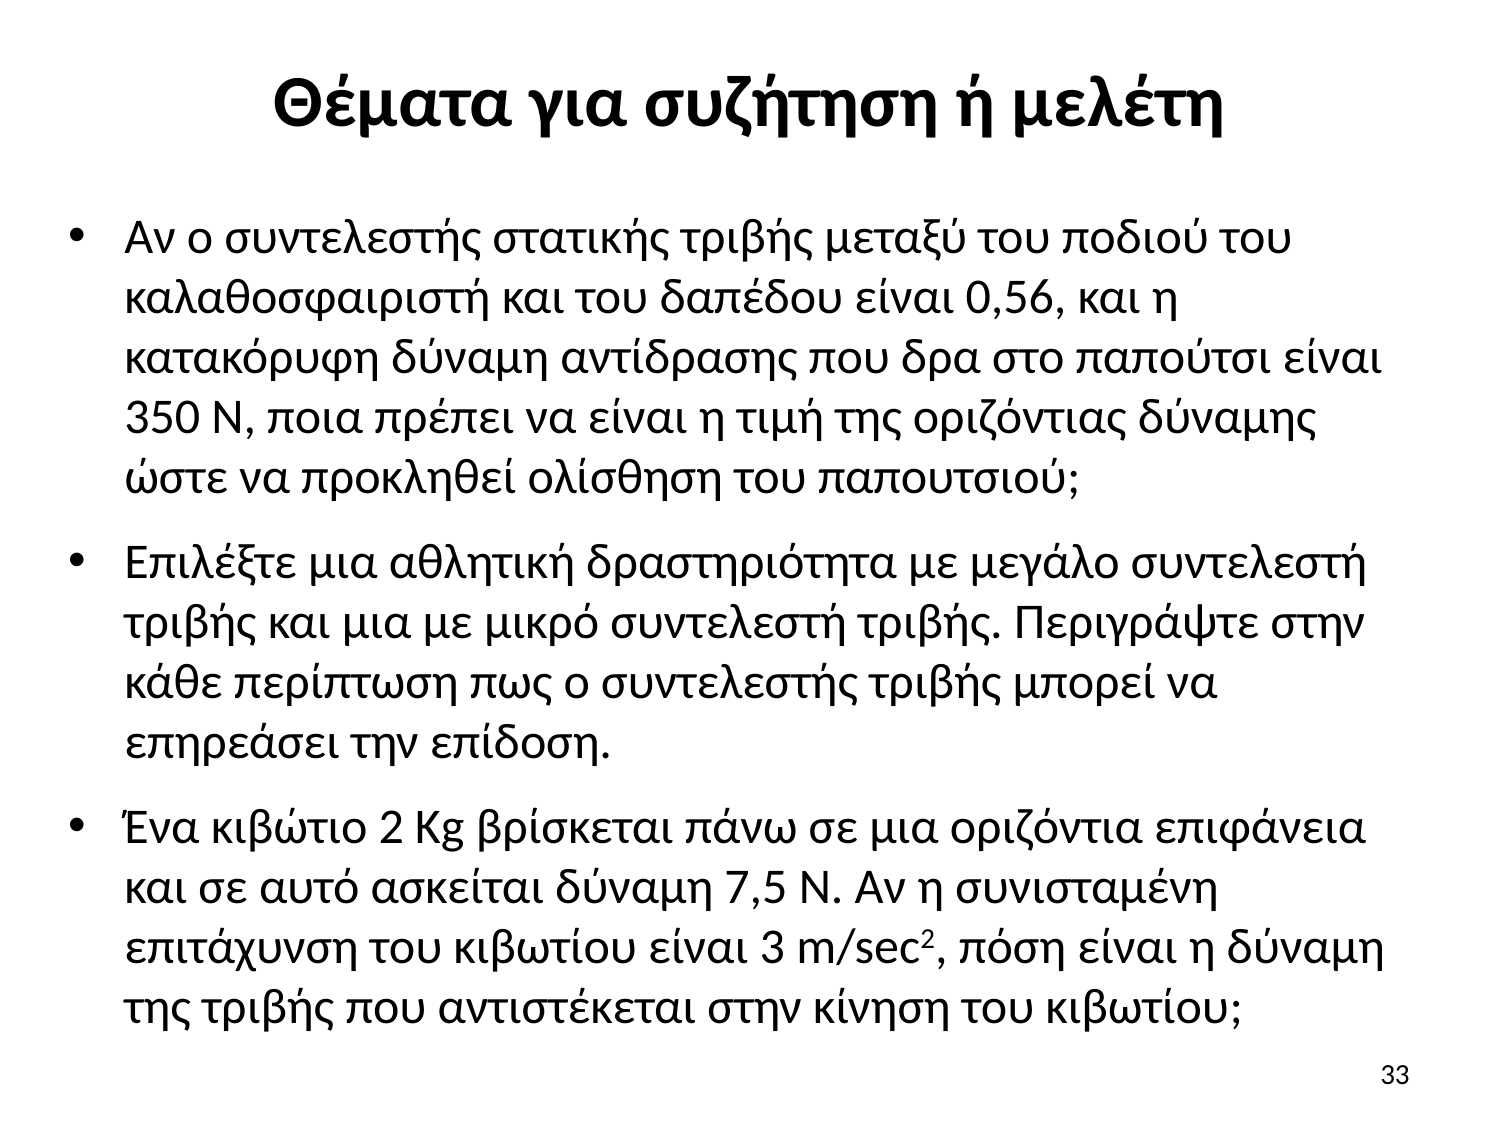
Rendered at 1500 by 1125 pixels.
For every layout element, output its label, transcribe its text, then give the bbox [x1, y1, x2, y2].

list Αν ο συντελεστής στατικής τριβής μεταξύ του ποδιού του καλαθοσφαιριστή και του δαπέδου είναι 0,56, και η κατακόρυφη δύναμη αντίδρασης που δρα στο παπούτσι είναι 350 Ν, ποια πρέπει να είναι η τιμή της οριζόντιας δύναμης ώστε να προκληθεί ολίσθηση του παπουτσιού; Επιλέξτε μια αθλητική δραστηριότητα με μεγάλο συντελεστή τριβής και μια με μικρό συντελεστή τριβής. Περιγράψτε στην κάθε περίπτωση πως ο συντελεστής τριβής μπορεί να επηρεάσει την επίδοση. Ένα κιβώτιο 2 Kg βρίσκεται πάνω σε μια οριζόντια επιφάνεια και σε αυτό ασκείται δύναμη 7,5 Ν. Αν η συνισταμένη επιτάχυνση του κιβωτίου είναι 3 m/sec2, πόση είναι η δύναμη της τριβής που αντιστέκεται στην κίνηση του κιβωτίου; [53, 196, 1425, 1103]
slide_number 33 [1074, 1042, 1425, 1103]
title Θέματα για συζήτηση ή μελέτη [75, 45, 1425, 149]
